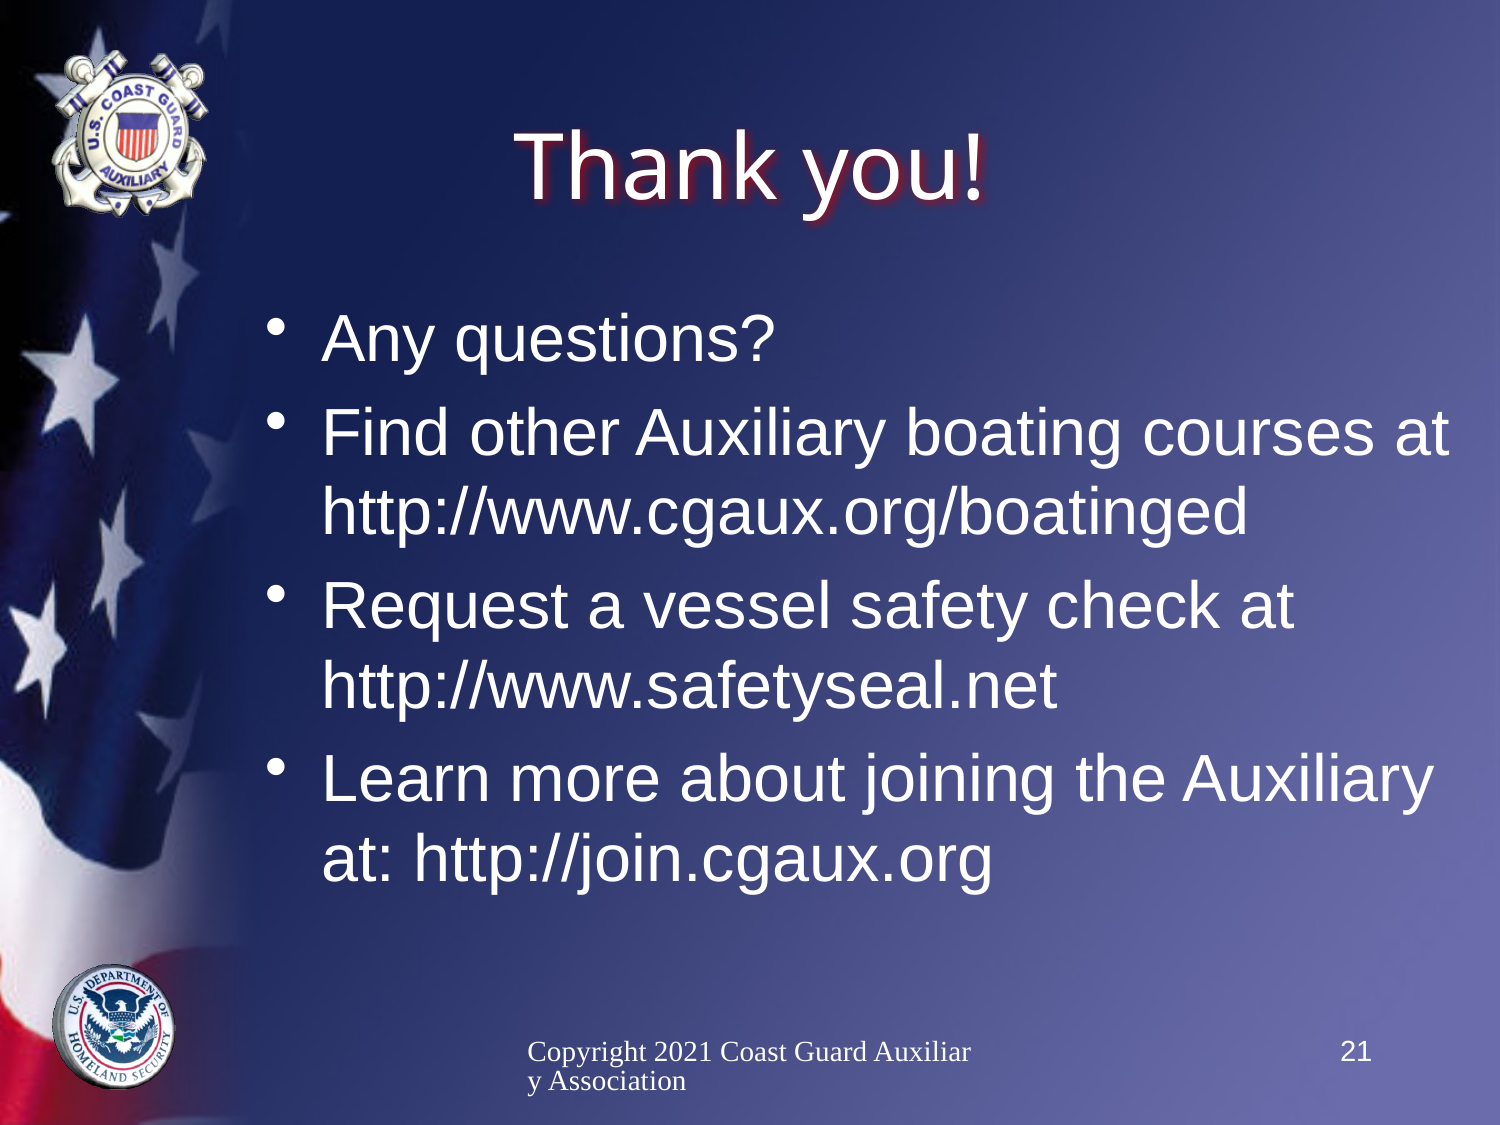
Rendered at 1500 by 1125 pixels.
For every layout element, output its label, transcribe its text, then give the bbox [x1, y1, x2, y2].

slide_number 21 [1074, 1025, 1388, 1100]
title Thank you! [112, 68, 1388, 257]
footer Copyright 2021 Coast Guard Auxiliary Association [512, 1025, 988, 1100]
list Any questions? Find other Auxiliary boating courses at http://www.cgaux.org/boatinged Request a vessel safety check at http://www.safetyseal.net Learn more about joining the Auxiliary at: http://join.cgaux.org [249, 287, 1475, 963]
picture [0, 0, 1500, 1125]
